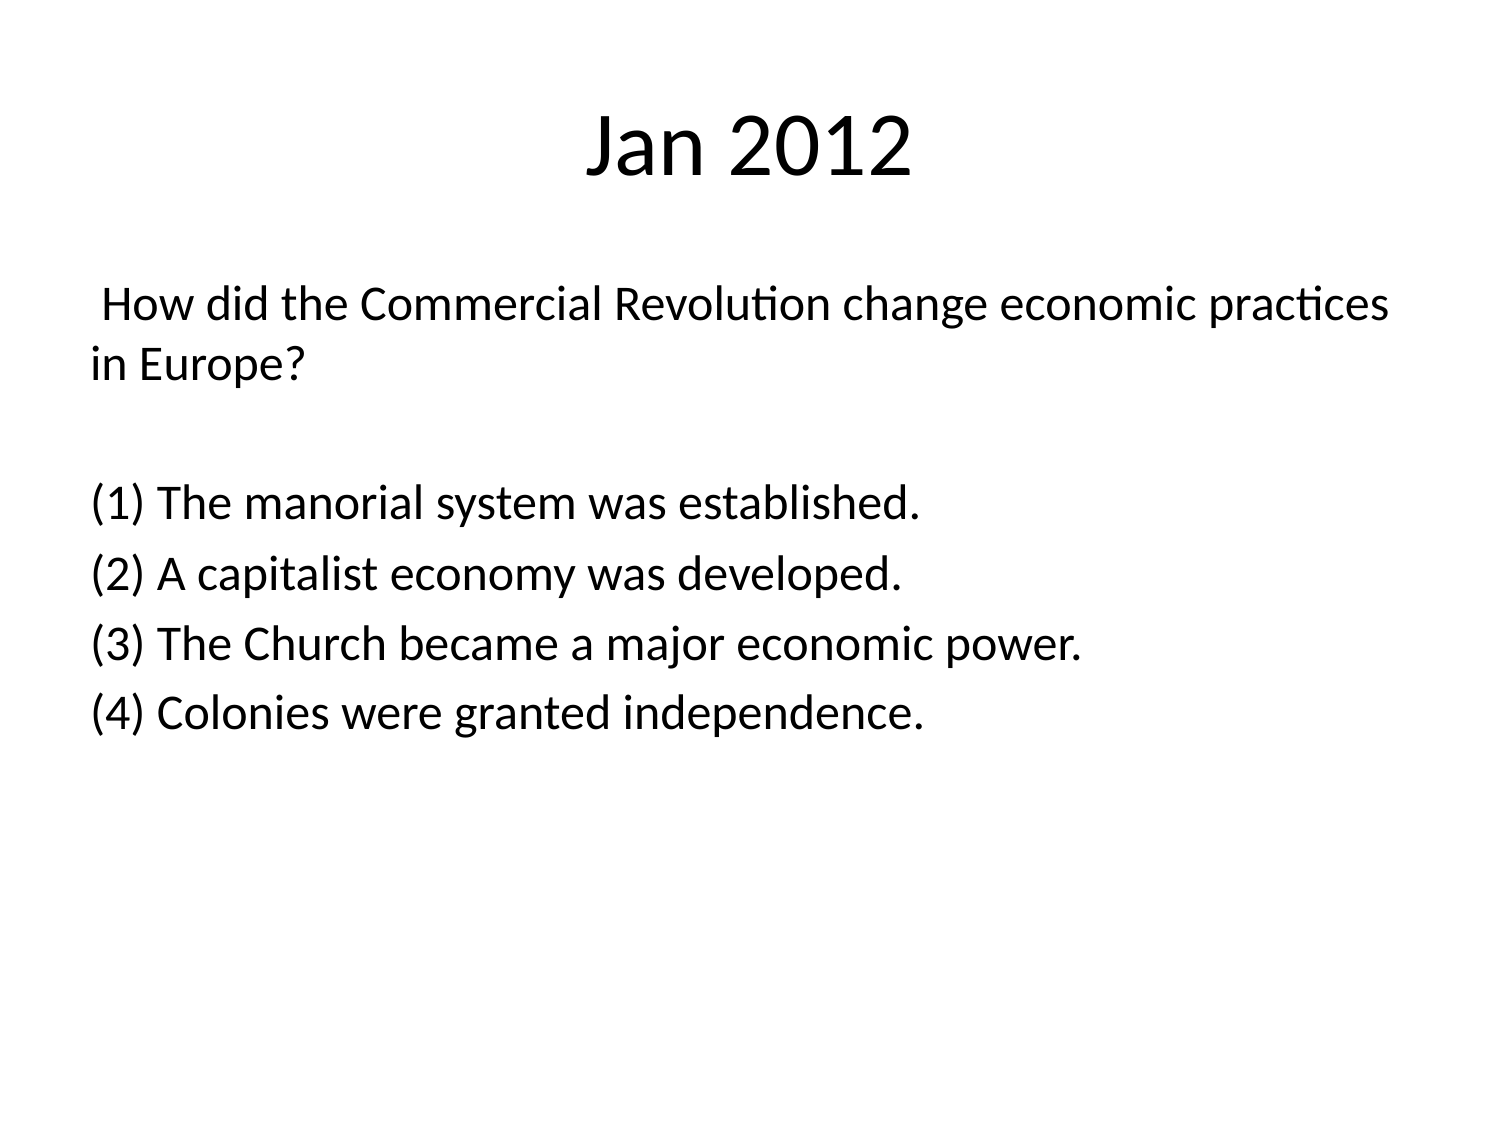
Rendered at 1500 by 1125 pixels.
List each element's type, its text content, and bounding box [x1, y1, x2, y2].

title Jan 2012 [75, 45, 1425, 233]
list How did the Commercial Revolution change economic practices in Europe? (1) The manorial system was established. (2) A capitalist economy was developed. (3) The Church became a major economic power. (4) Colonies were granted independence. [75, 262, 1425, 1005]
